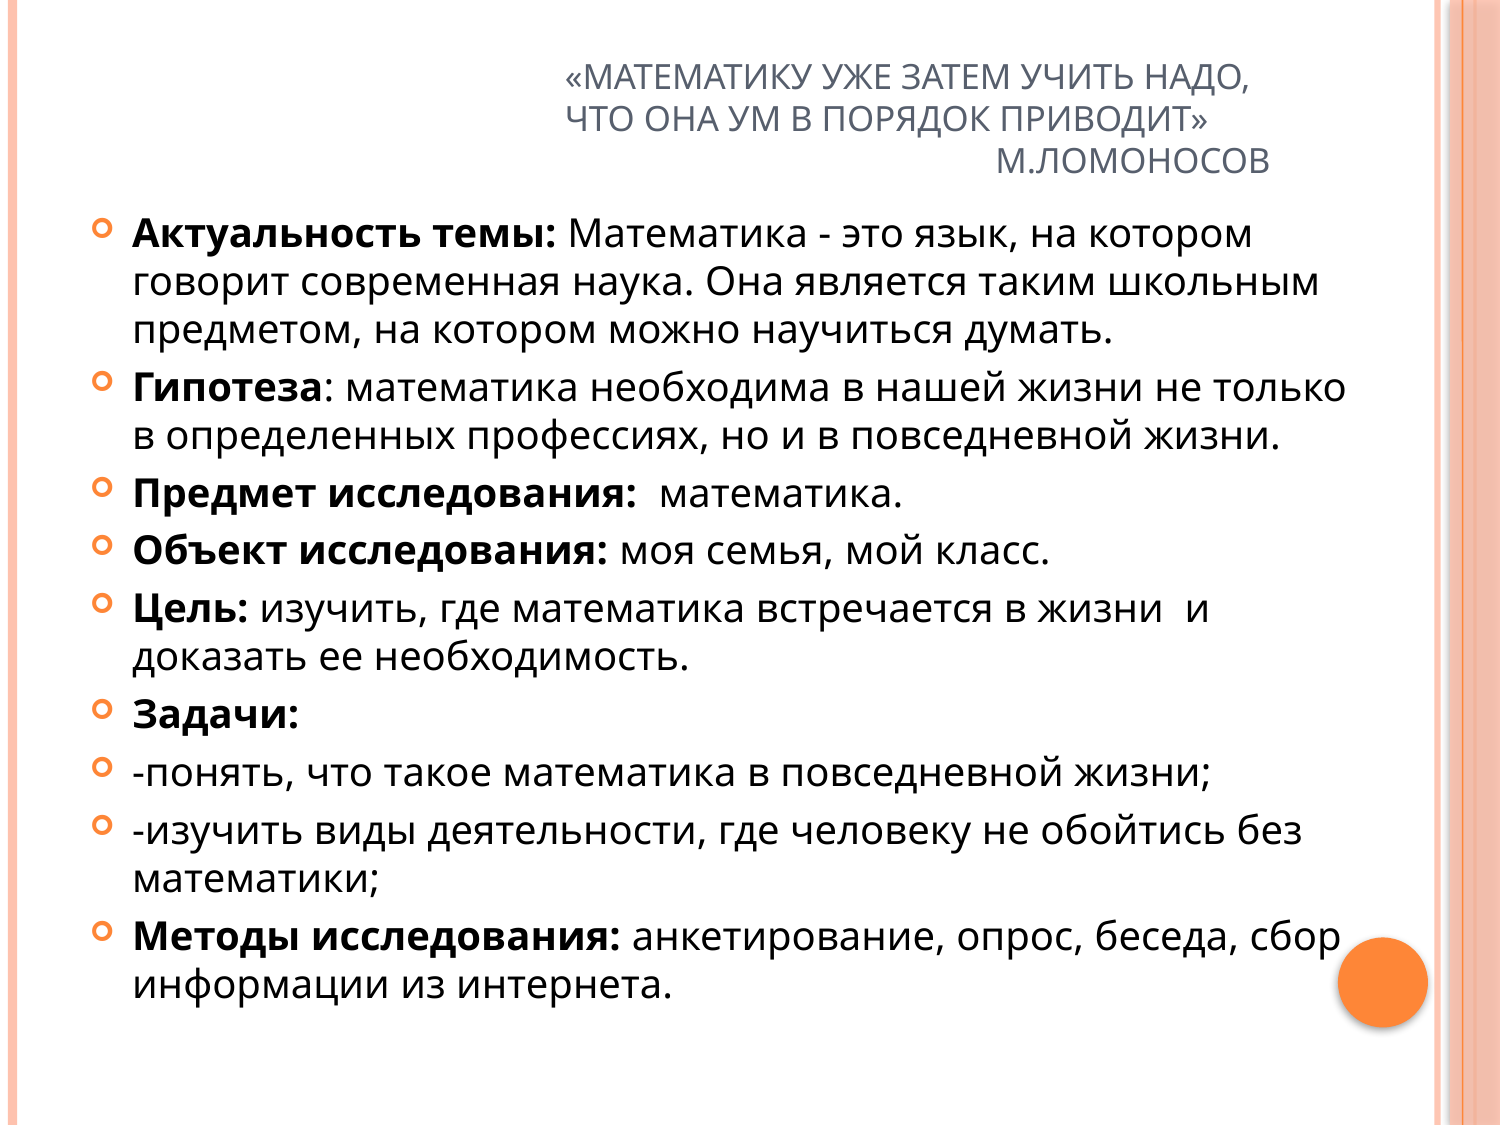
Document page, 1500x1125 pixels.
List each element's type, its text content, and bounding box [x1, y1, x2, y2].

list Актуальность темы: Математика - это язык, на котором говорит современная наука. Она является таким школьным предметом, на котором можно научиться думать. Гипотеза: математика необходима в нашей жизни не только в определенных профессиях, но и в повседневной жизни. Предмет исследования: математика. Объект исследования: моя семья, мой класс. Цель: изучить, где математика встречается в жизни и доказать ее необходимость. Задачи: -понять, что такое математика в повседневной жизни; -изучить виды деятельности, где человеку не обойтись без математики; Методы исследования: анкетирование, опрос, беседа, сбор информации из интернета. [75, 200, 1375, 1062]
title «Математику уже затем учить надо, что она ум в порядок приводит» М.Ломоносов [549, 45, 1300, 188]
